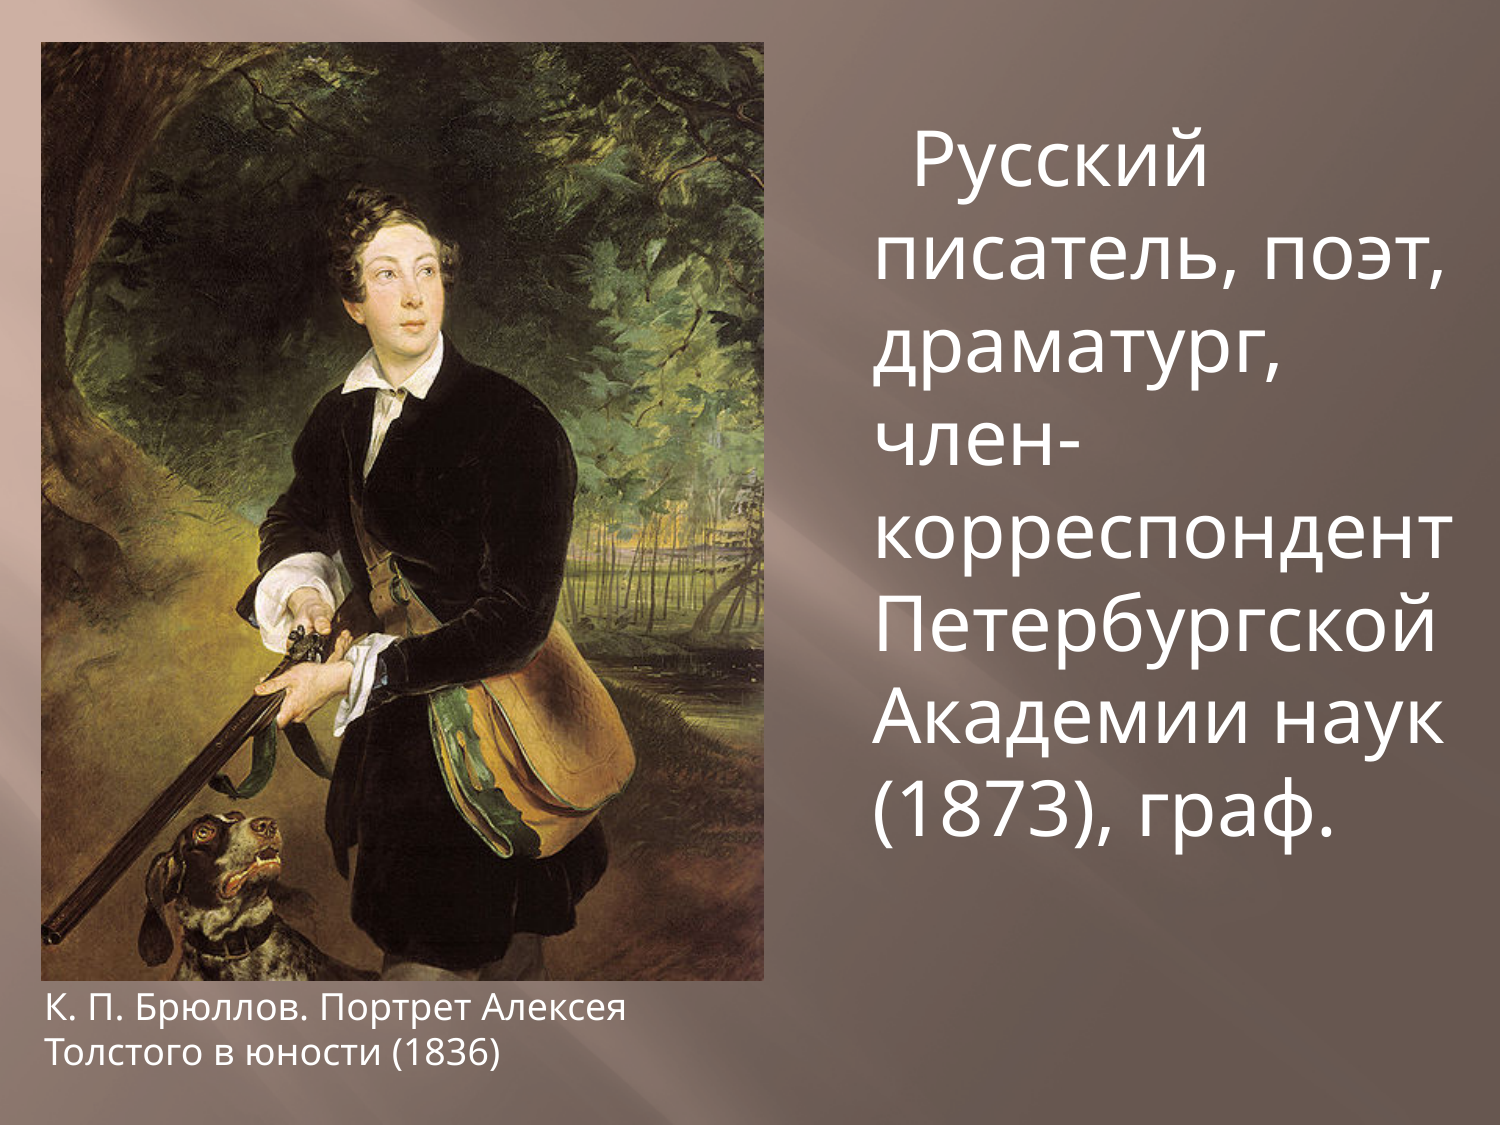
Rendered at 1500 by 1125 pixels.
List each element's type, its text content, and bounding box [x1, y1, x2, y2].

picture [40, 42, 764, 981]
list Русский писатель, поэт, драматург, член-корреспондент Петербургской Академии наук (1873), граф. [773, 101, 1471, 1083]
text_box К. П. Брюллов. Портрет Алексея Толстого в юности (1836) [29, 975, 780, 1081]
